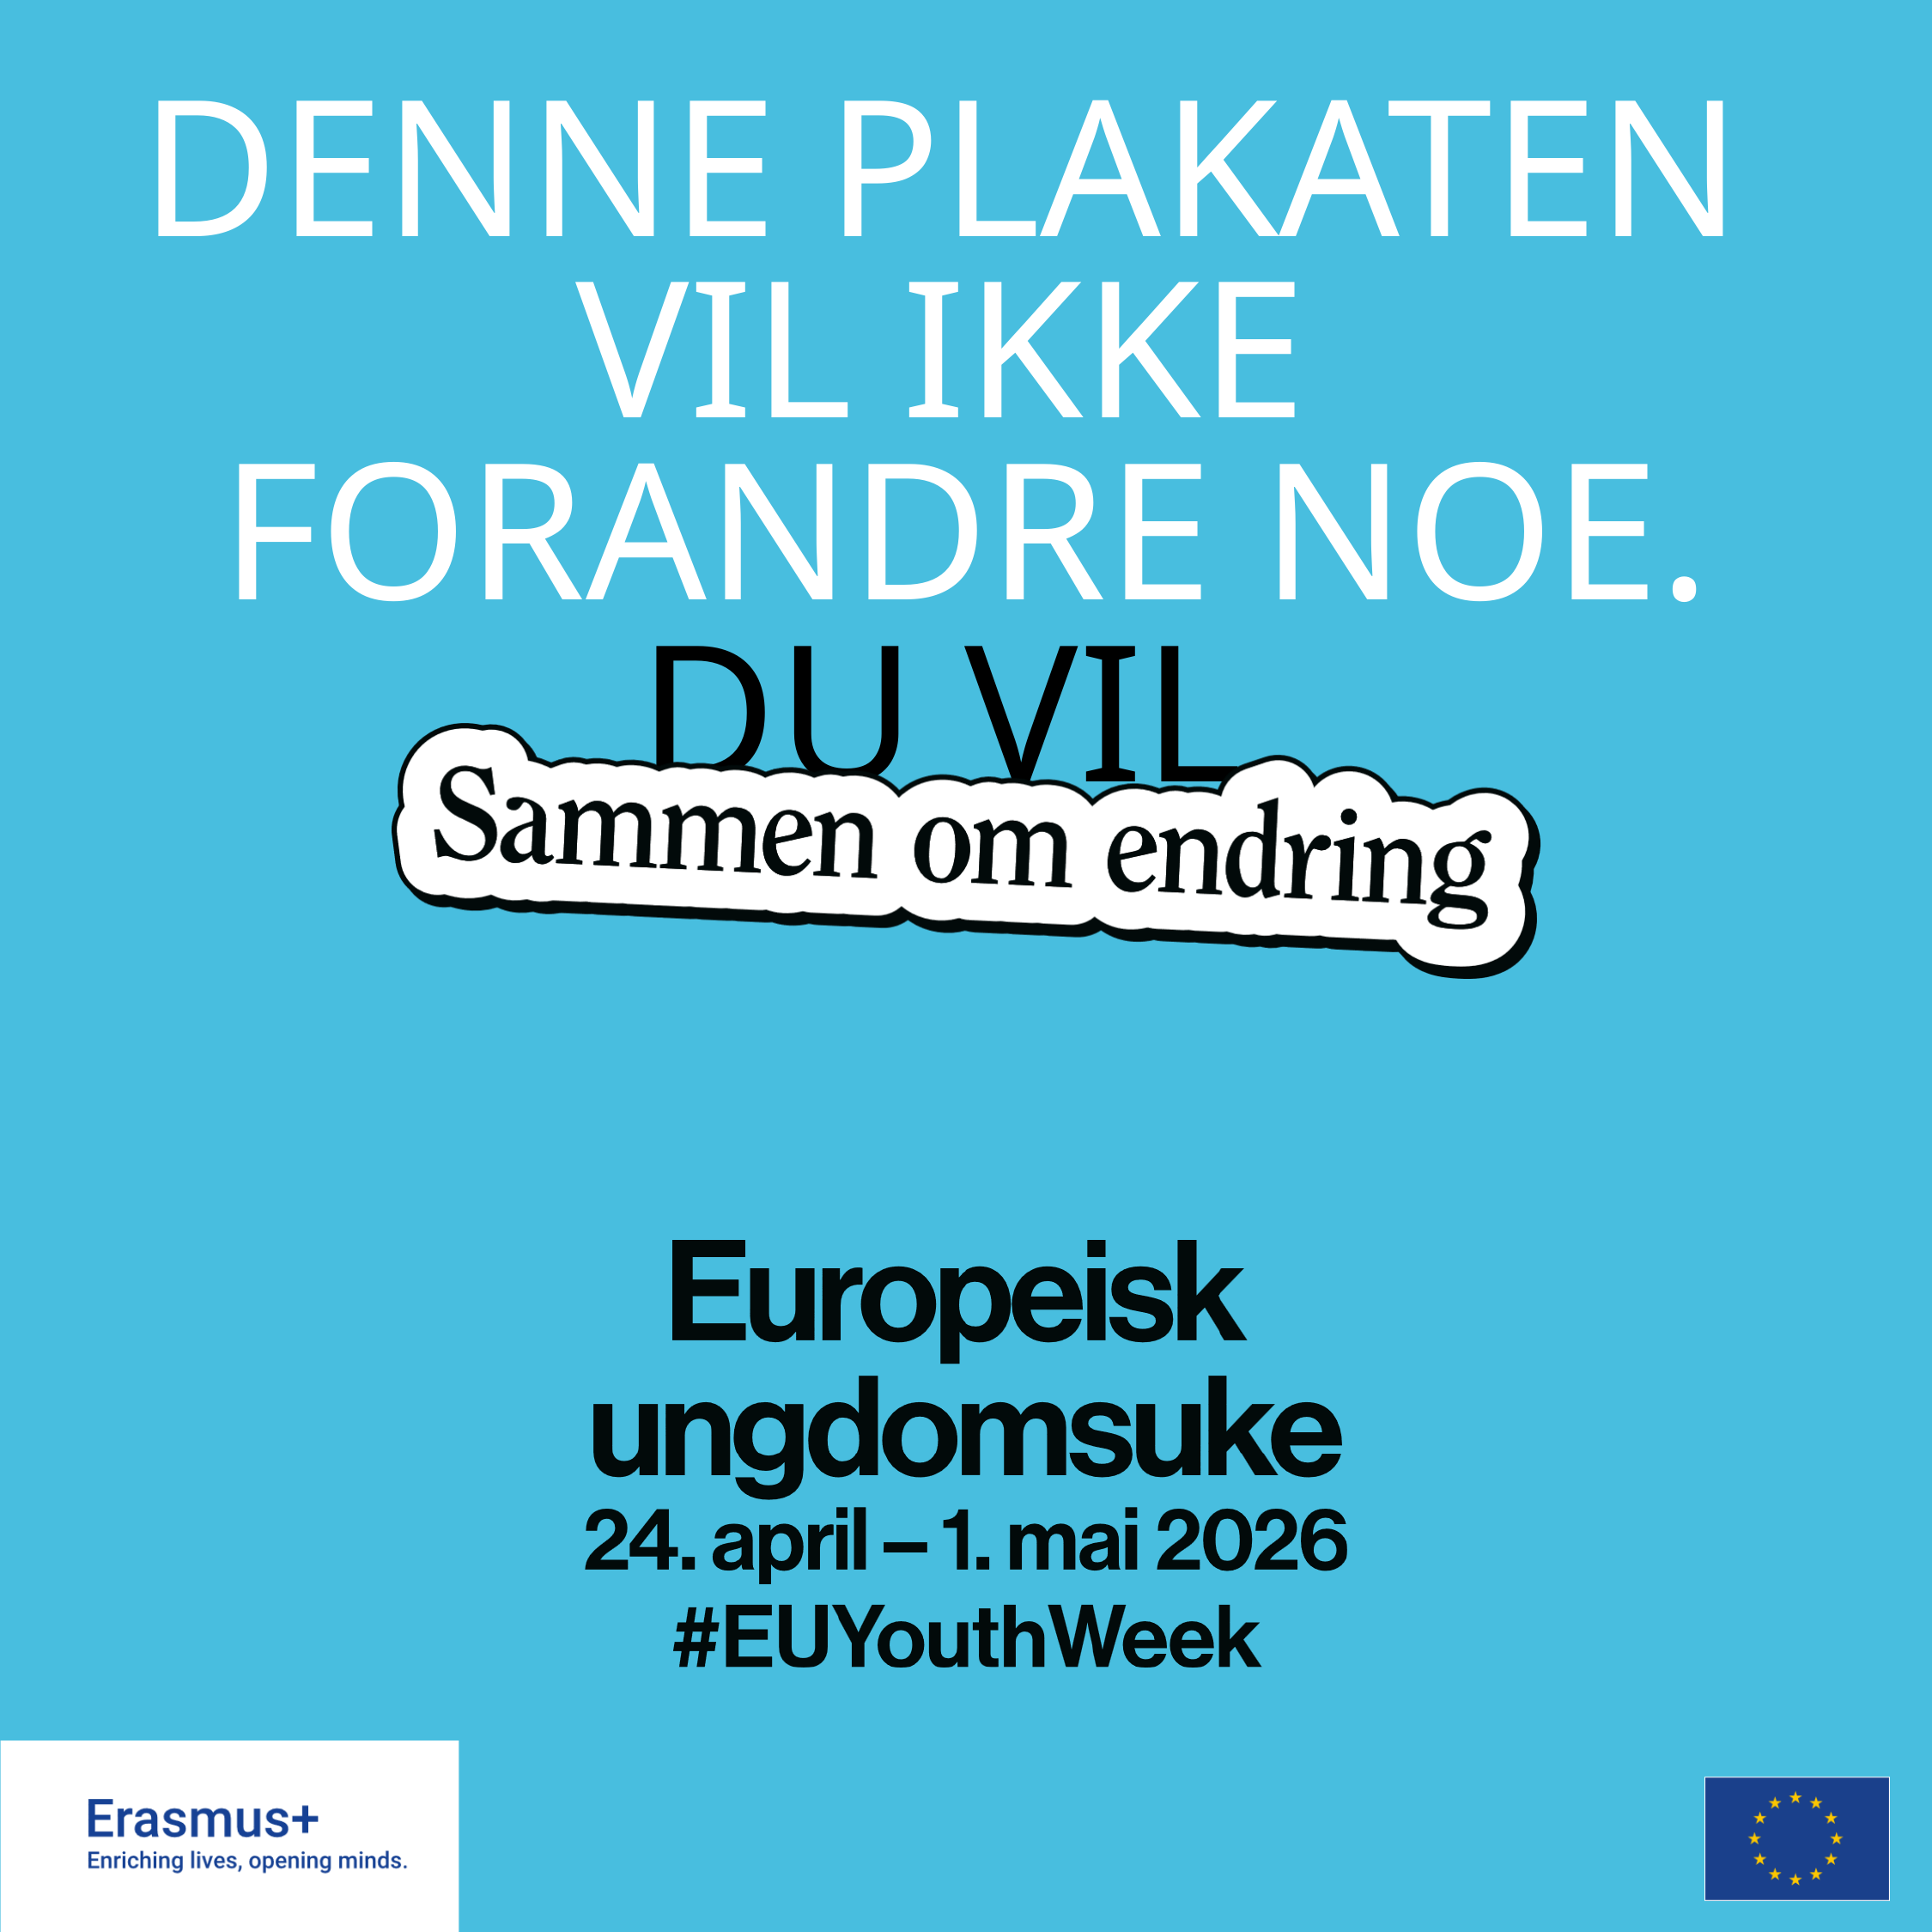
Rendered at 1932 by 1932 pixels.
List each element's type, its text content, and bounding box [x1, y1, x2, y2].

picture [584, 1240, 1347, 1668]
picture [0, 1741, 459, 1932]
picture [1704, 1776, 1891, 1901]
text_box DENNE PLAKATEN VIL IKKE FORANDRE NOE. DU VIL. [136, 86, 1796, 823]
picture [389, 723, 1542, 980]
